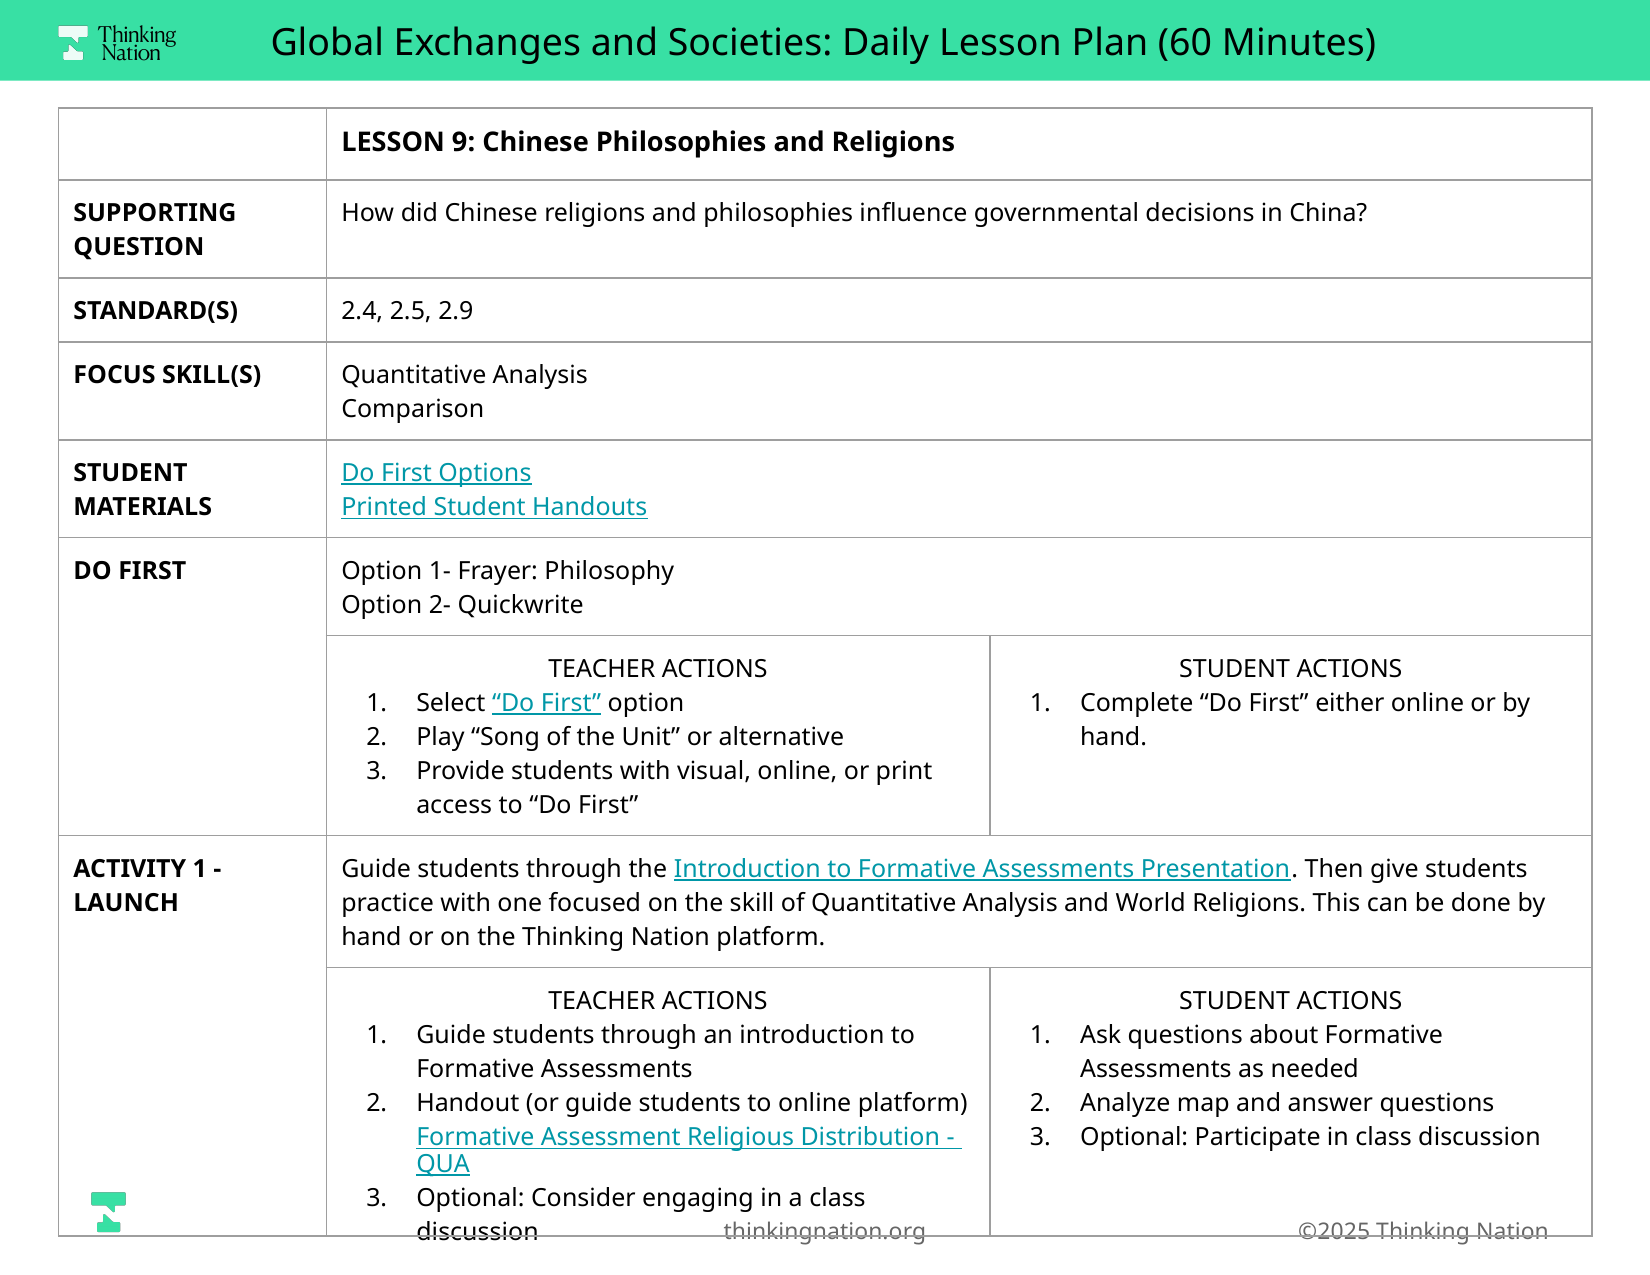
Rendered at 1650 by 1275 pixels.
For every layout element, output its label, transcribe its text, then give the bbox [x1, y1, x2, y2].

table_cell Option 1- Frayer: Philosophy Option 2- Quickwrite [327, 538, 1591, 635]
table_cell Do First Options Printed Student Handouts [327, 441, 1591, 537]
table_header [59, 109, 326, 179]
table_cell STANDARD(S) [59, 279, 326, 341]
table_cell ACTIVITY 1 - LAUNCH [59, 836, 326, 1235]
table_cell FOCUS SKILL(S) [59, 343, 326, 439]
table_cell STUDENT ACTIONS Complete “Do First” either online or by hand. [991, 636, 1591, 835]
table_cell 2.4, 2.5, 2.9 [327, 279, 1591, 341]
table_cell DO FIRST [59, 538, 326, 835]
table_cell TEACHER ACTIONS Guide students through an introduction to Formative Assessments Handout (or guide students to online platform) Formative Assessment Religious Distribution - QUA Optional: Consider engaging in a class discussion [327, 968, 989, 1235]
table_cell STUDENT MATERIALS [59, 441, 326, 537]
table_cell TEACHER ACTIONS Select “Do First” option Play “Song of the Unit” or alternative Provide students with visual, online, or print access to “Do First” [327, 636, 989, 835]
table_cell Quantitative Analysis Comparison [327, 343, 1591, 439]
table_cell Guide students through the Introduction to Formative Assessments Presentation. Then give students practice with one focused on the skill of Quantitative Analysis and World Religions. This can be done by hand or on the Thinking Nation platform. [327, 836, 1591, 967]
table_header LESSON 9: Chinese Philosophies and Religions [327, 109, 1591, 179]
picture [45, 14, 180, 85]
table_cell How did Chinese religions and philosophies influence governmental decisions in China? [327, 181, 1591, 277]
table_cell STUDENT ACTIONS Ask questions about Formative Assessments as needed Analyze map and answer questions Optional: Participate in class discussion [991, 968, 1591, 1235]
table_cell SUPPORTING QUESTION [59, 181, 326, 277]
text_box Global Exchanges and Societies: Daily Lesson Plan (60 Minutes) [0, 0, 1650, 81]
picture [80, 1184, 136, 1240]
